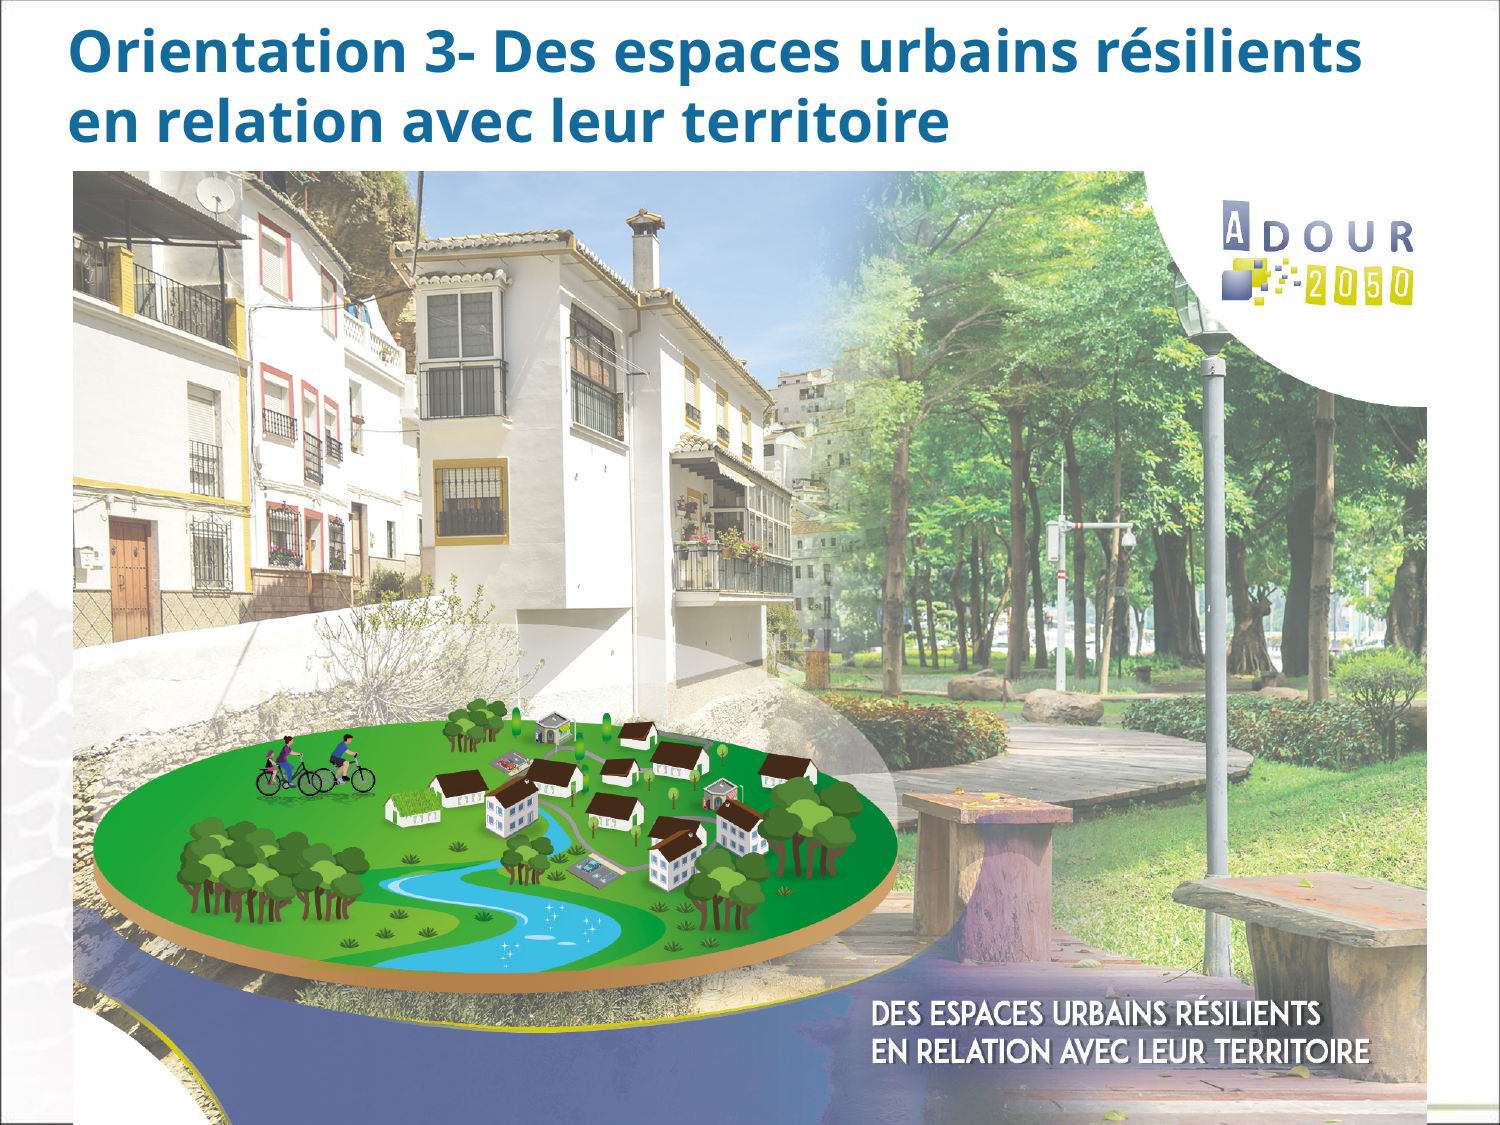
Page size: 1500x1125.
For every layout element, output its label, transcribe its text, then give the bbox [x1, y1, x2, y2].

picture [0, 0, 1500, 1125]
text_box Orientation 3- Des espaces urbains résilients en relation avec leur territoire [53, 7, 1436, 162]
